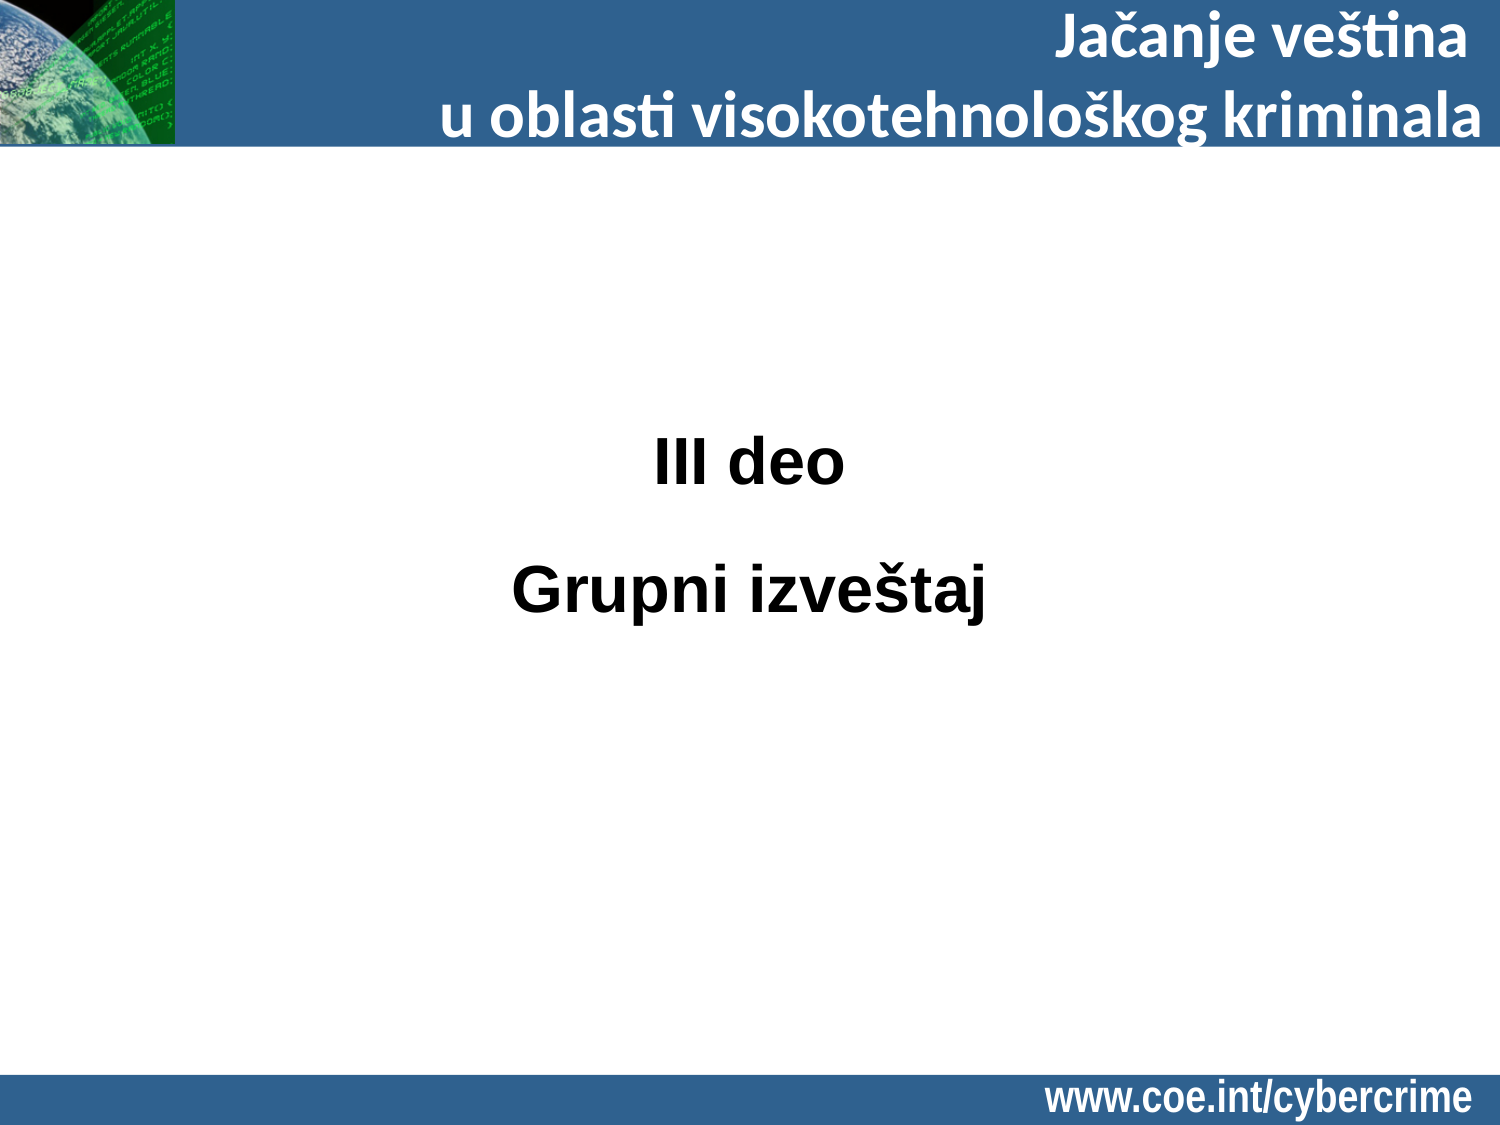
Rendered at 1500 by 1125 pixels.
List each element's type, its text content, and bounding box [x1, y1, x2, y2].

text_box Jačanje veština u oblasti visokotehnološkog kriminala [177, 0, 1500, 149]
text_box III deo Grupni izveštaj [50, 425, 1450, 633]
text_box www.coe.int/cybercrime [1030, 1059, 1500, 1125]
text_box [0, 1073, 1030, 1125]
picture [0, 0, 175, 144]
